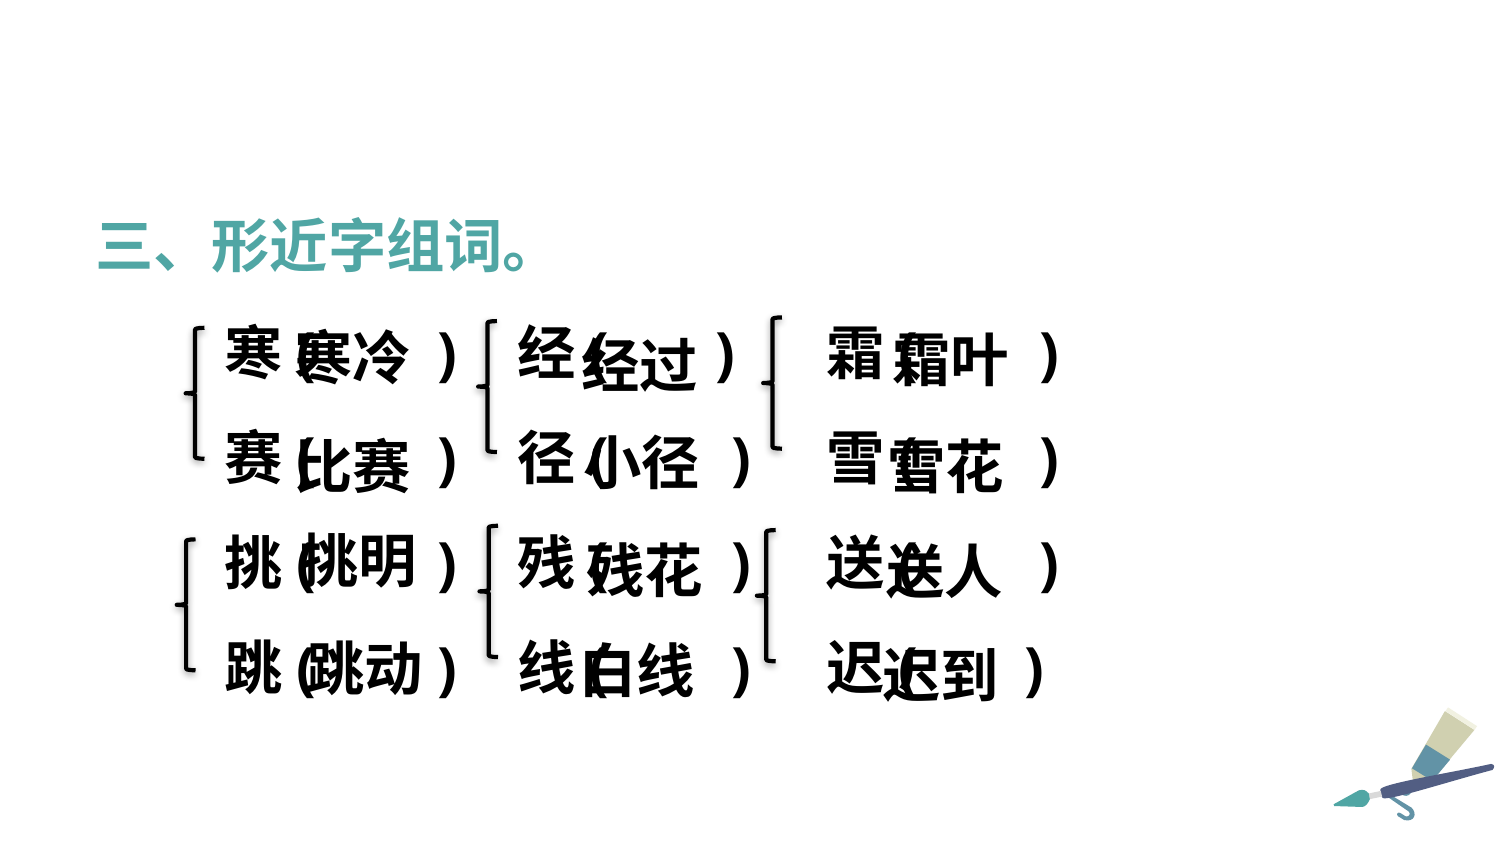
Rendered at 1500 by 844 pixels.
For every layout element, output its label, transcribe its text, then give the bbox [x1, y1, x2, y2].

text_box 三、形近字组词。 [80, 166, 554, 287]
text_box 白线 [563, 592, 711, 712]
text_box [1358, 708, 1481, 844]
text_box 跳动 [291, 590, 439, 710]
text_box 比赛 [279, 387, 427, 508]
text_box 残花 [571, 491, 718, 612]
text_box 送人 [871, 492, 1019, 613]
text_box [479, 525, 499, 658]
text_box 迟到 [867, 596, 1015, 717]
text_box [176, 539, 196, 671]
text_box 小径 [568, 383, 716, 504]
text_box [185, 327, 205, 459]
text_box [478, 321, 497, 453]
text_box 霜叶 [877, 280, 1024, 400]
text_box 寒( ) 经( ) 霜( ) 赛( ) 径( ) 雪( ) 挑( ) 残( ) 送( ) 跳( ) 线( ) 迟( ) [426, 274, 1403, 709]
text_box [756, 530, 776, 662]
text_box 寒( ) 经( ) 霜( ) 赛( ) 径( ) 雪( ) 挑( ) 残( ) 送( ) 跳( ) 线( ) 迟( ) [209, 287, 291, 709]
text_box 雪花 [872, 387, 1019, 492]
text_box [763, 317, 782, 449]
text_box 寒冷 [279, 287, 426, 399]
text_box 挑明 [285, 481, 432, 602]
text_box 经过 [566, 286, 713, 407]
